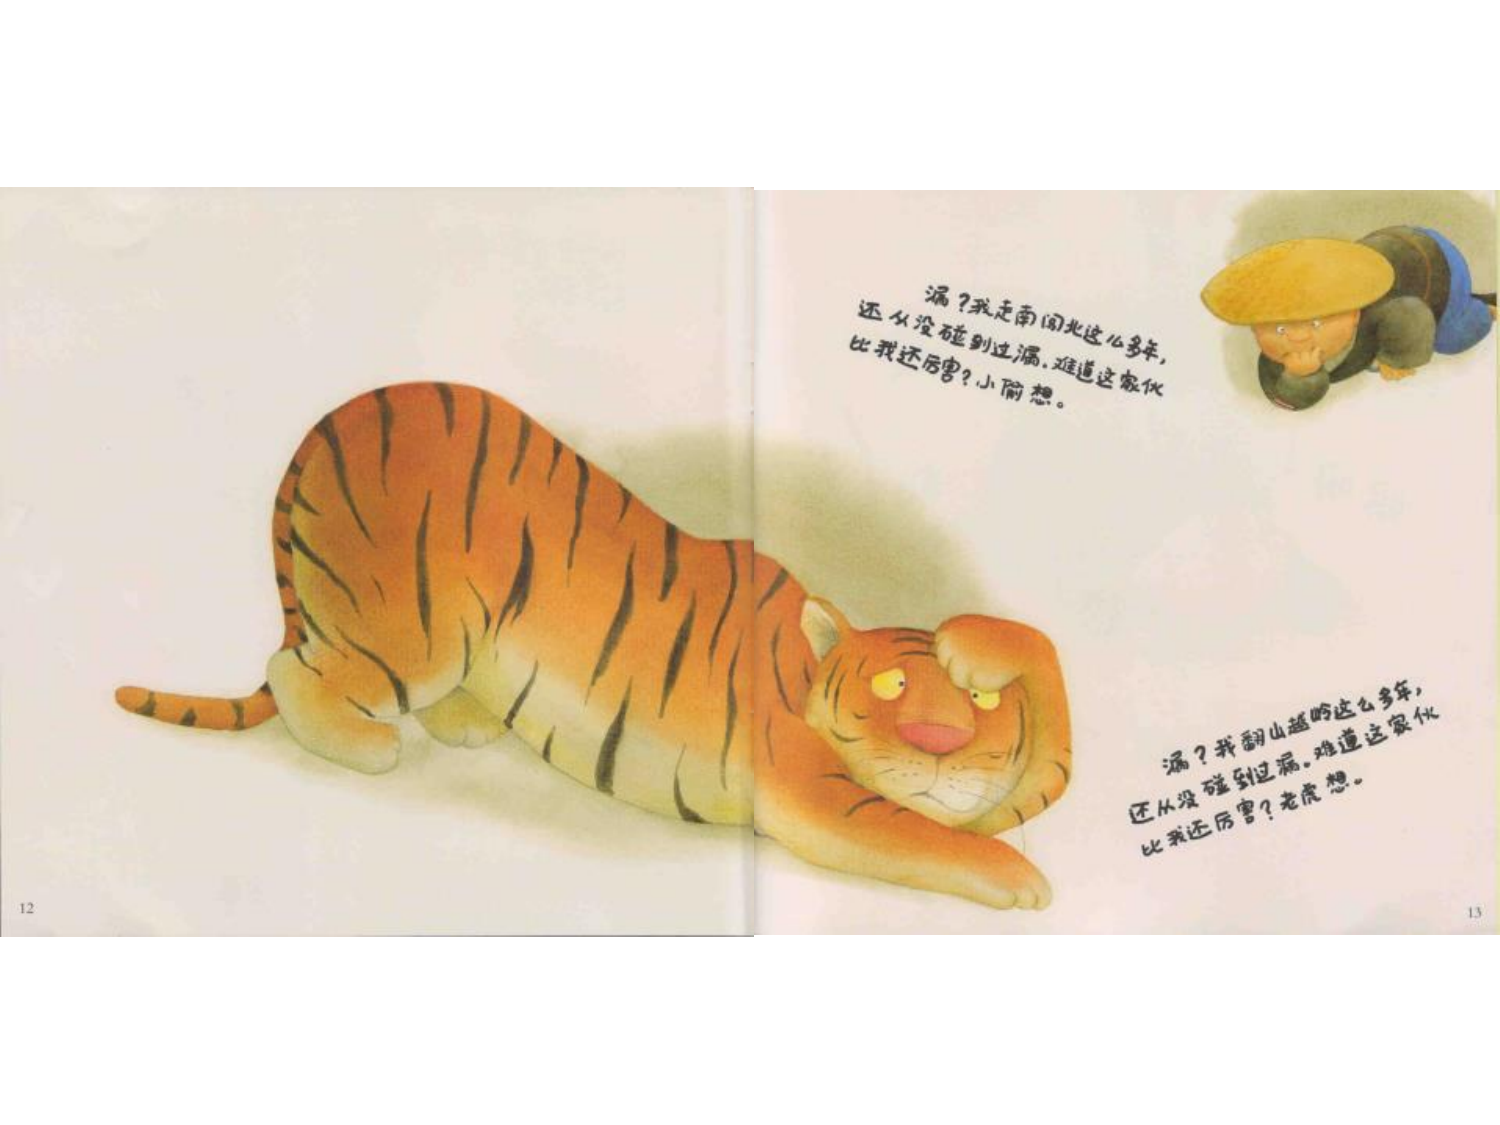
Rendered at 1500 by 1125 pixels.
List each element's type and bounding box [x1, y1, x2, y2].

picture [0, 187, 1500, 937]
